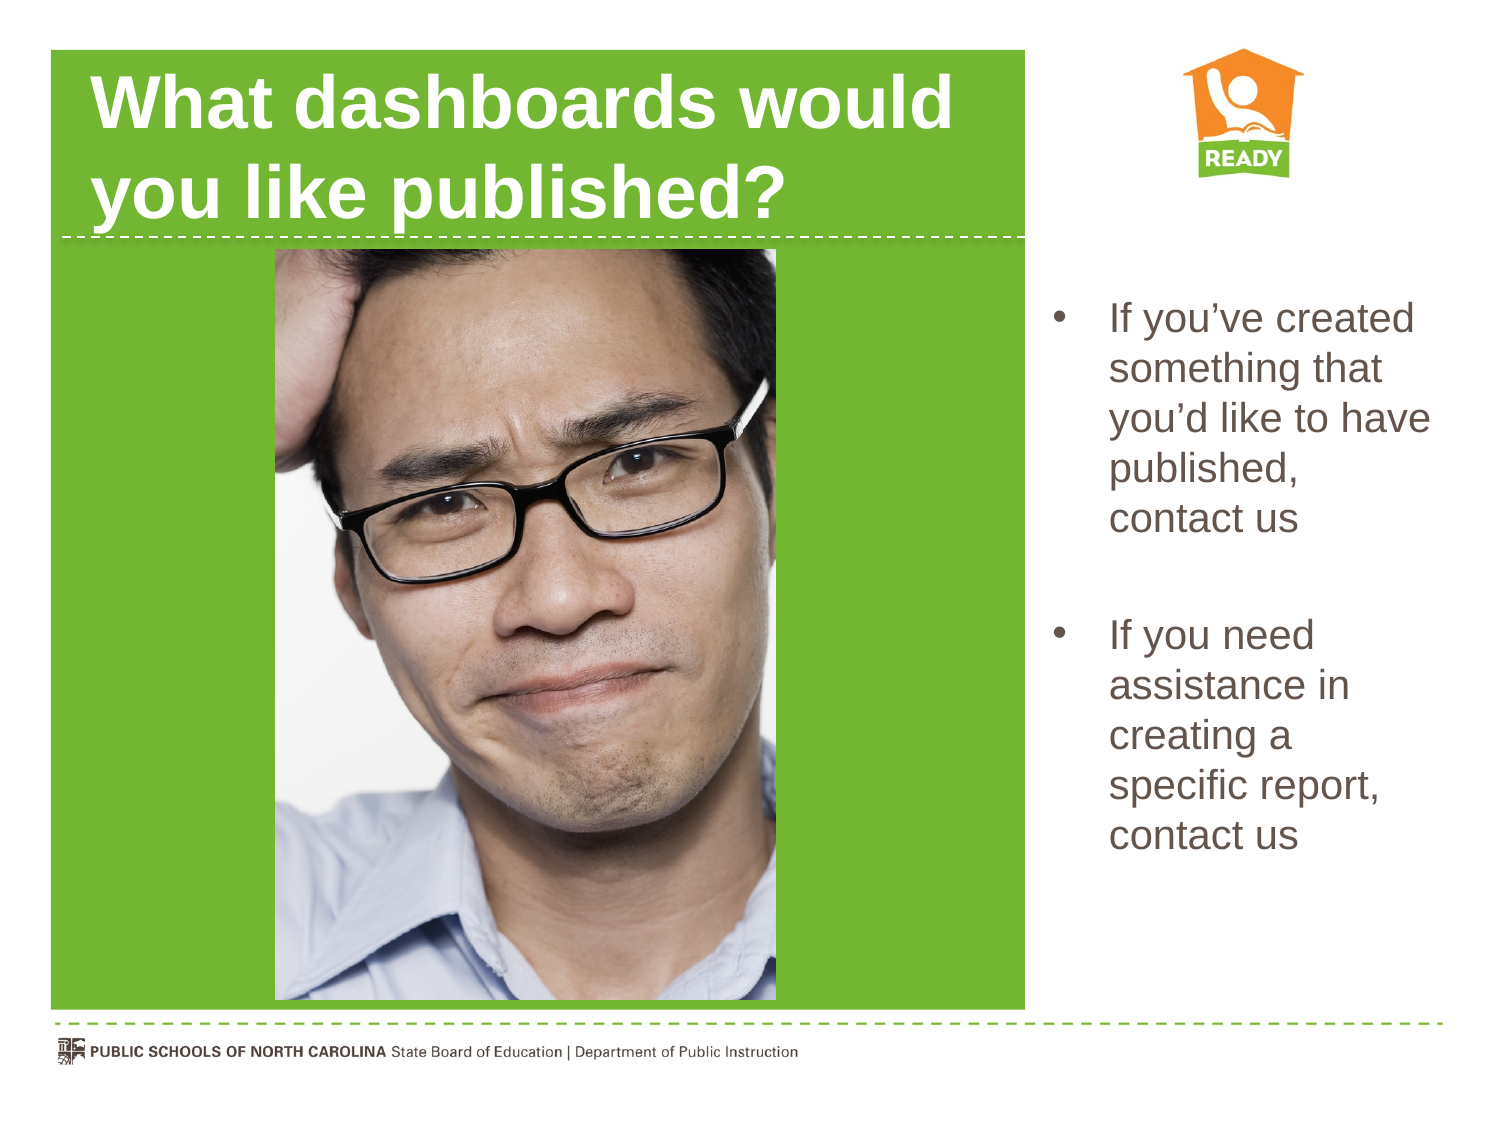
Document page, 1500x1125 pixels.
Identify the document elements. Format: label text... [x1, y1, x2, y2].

title What dashboards would you like published? [75, 50, 1025, 238]
picture [0, 0, 1500, 1125]
list If you’ve created something that you’d like to have published, contact us If you need assistance in creating a specific report, contact us [1037, 224, 1450, 1000]
